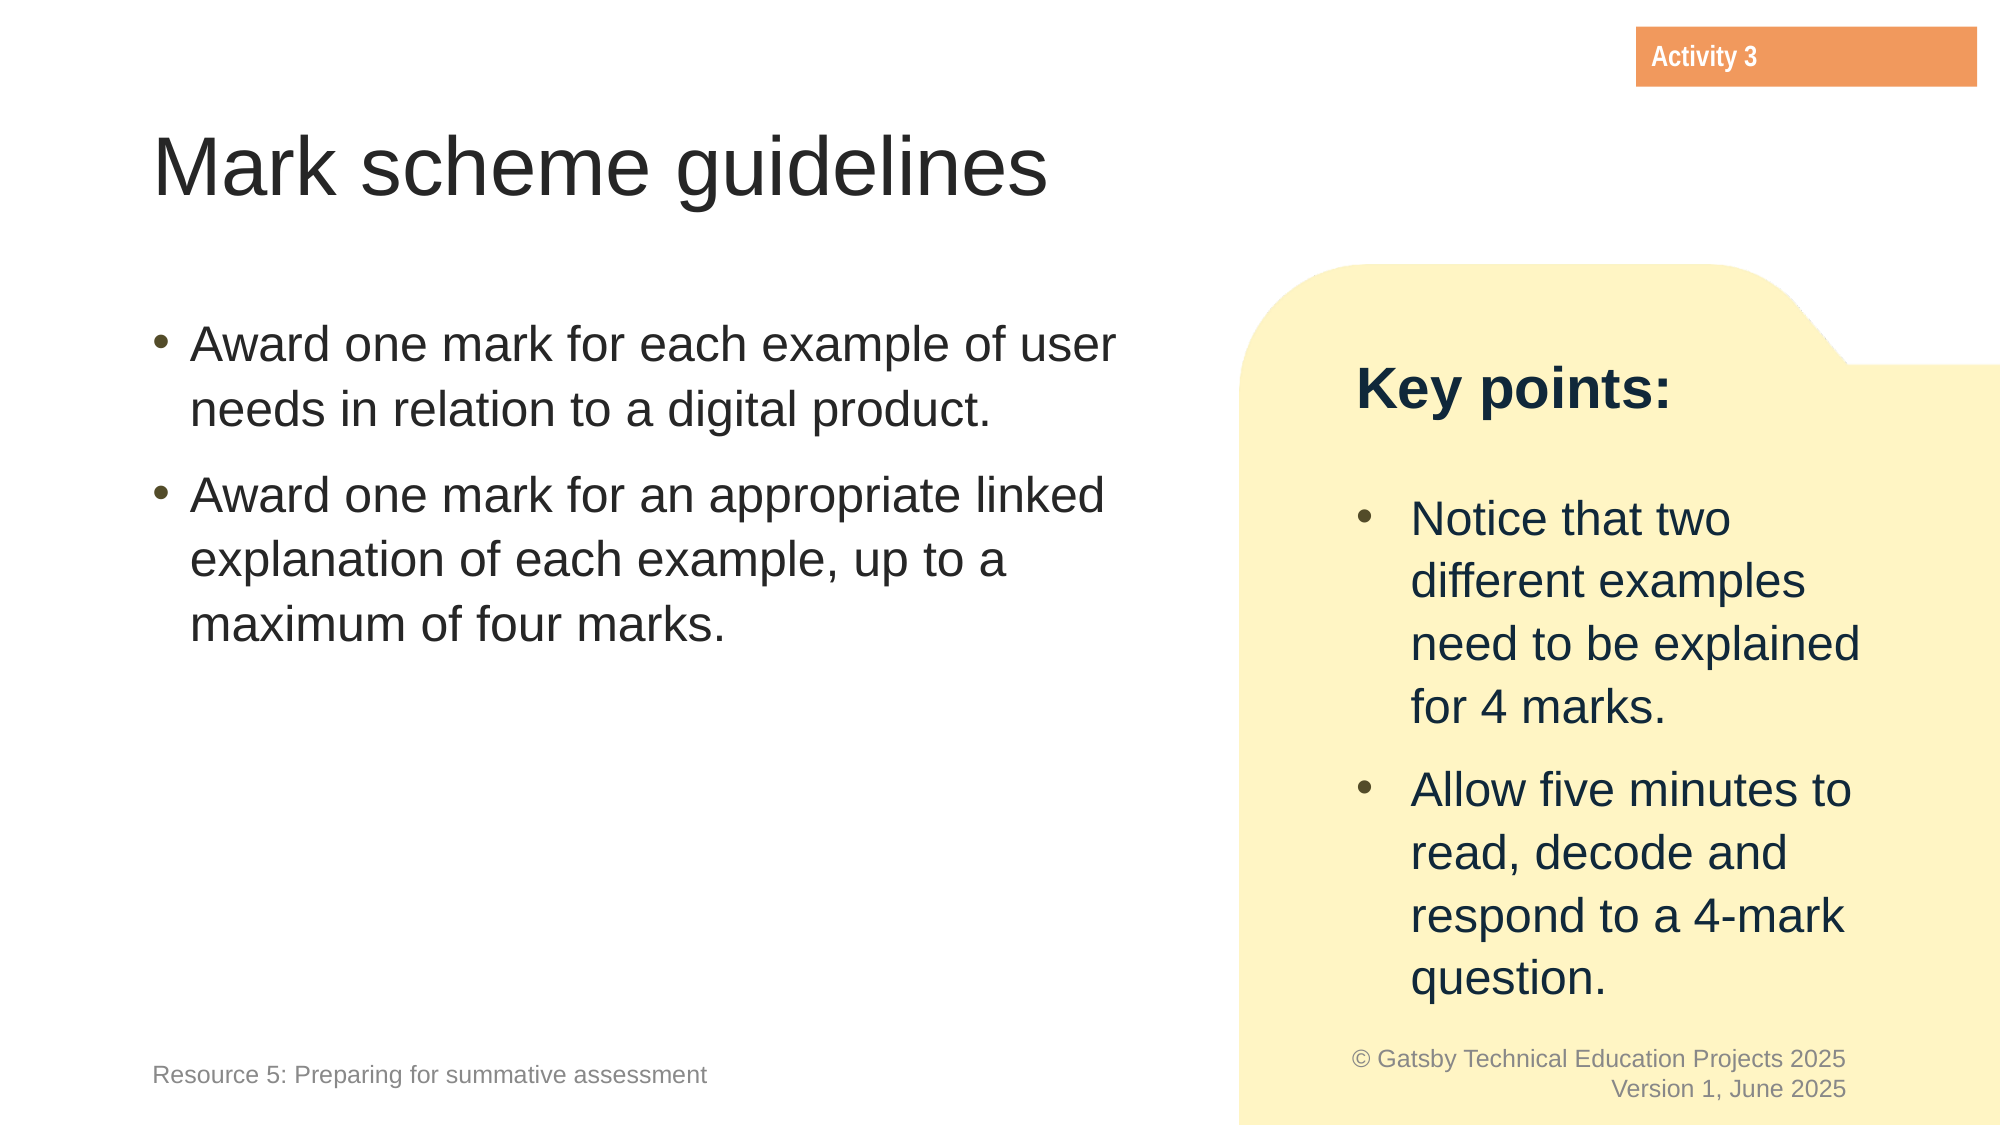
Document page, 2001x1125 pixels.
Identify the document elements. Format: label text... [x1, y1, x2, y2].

list Key points: [1341, 337, 1783, 440]
list Notice that two different examples need to be explained for 4 marks. Allow five minutes to read, decode and respond to a 4-mark question. [1341, 474, 1917, 1014]
list Activity 3 [1636, 26, 1978, 87]
list Award one mark for each example of user needs in relation to a digital product. Award one mark for an appropriate linked explanation of each example, up to a maximum of four marks. [137, 299, 1169, 1014]
title Mark scheme guidelines [137, 59, 1863, 278]
list Resource 5: Preparing for summative assessment [137, 1042, 1319, 1103]
picture [1239, 264, 2000, 1125]
